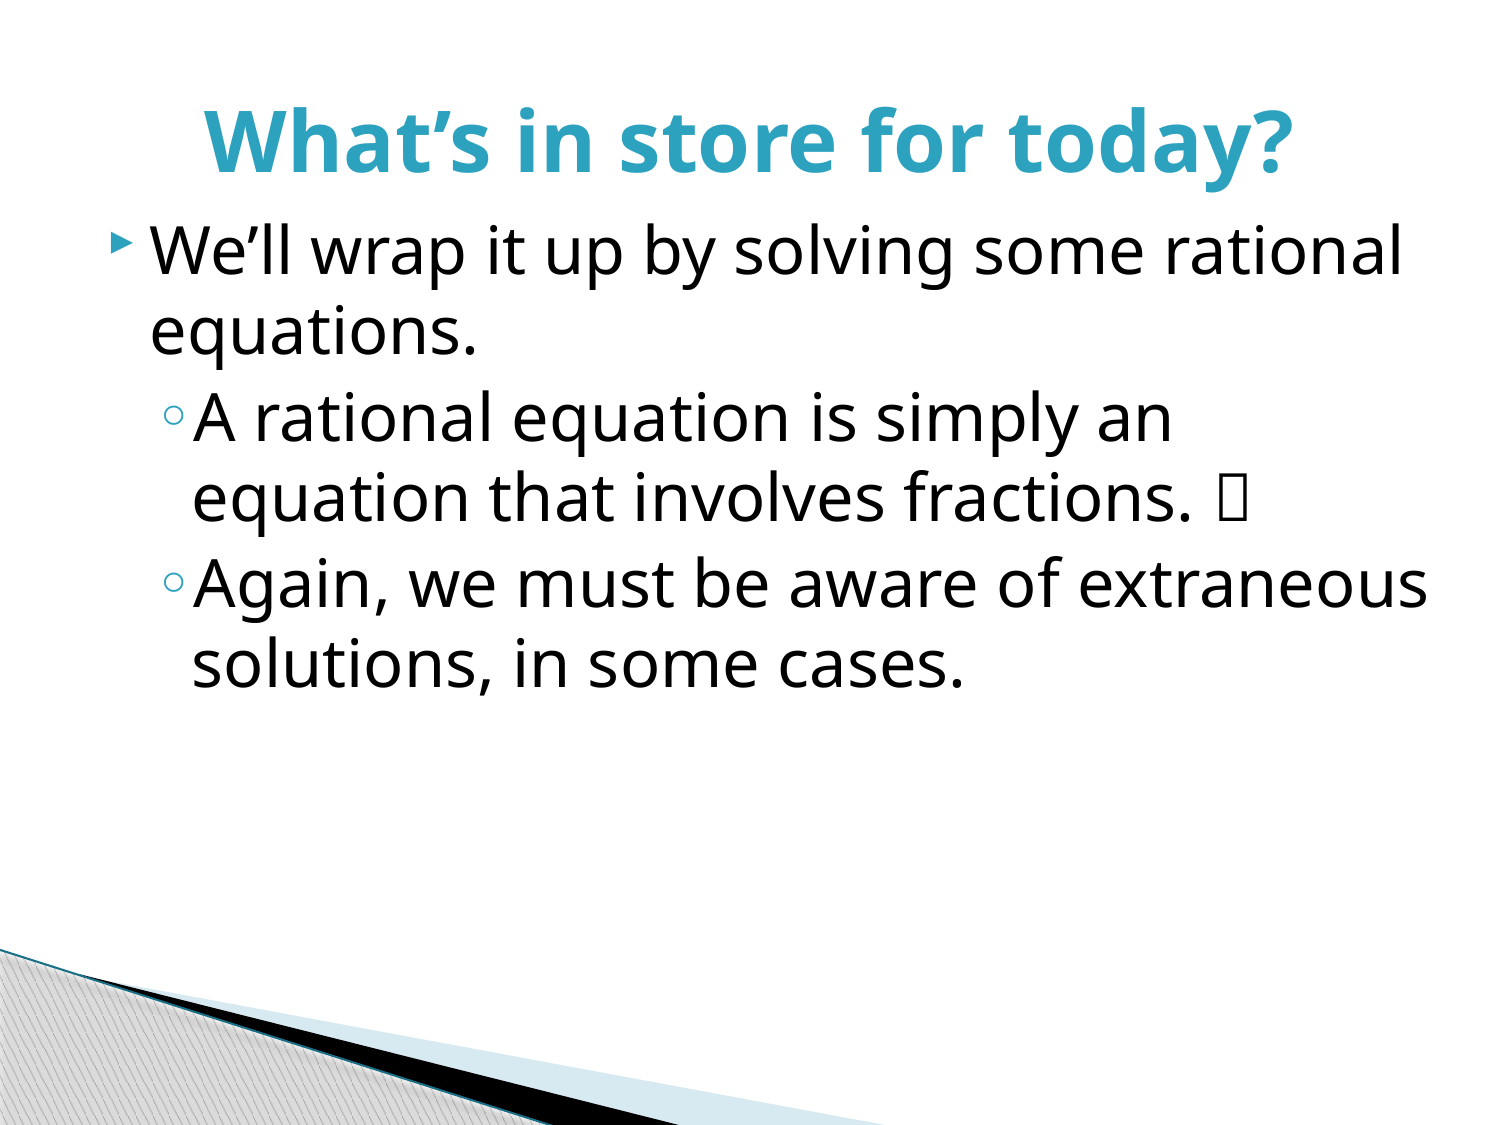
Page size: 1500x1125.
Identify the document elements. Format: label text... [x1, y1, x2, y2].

list We’ll wrap it up by solving some rational equations. A rational equation is simply an equation that involves fractions.  Again, we must be aware of extraneous solutions, in some cases. [75, 200, 1450, 1088]
title What’s in store for today? [75, 45, 1425, 233]
